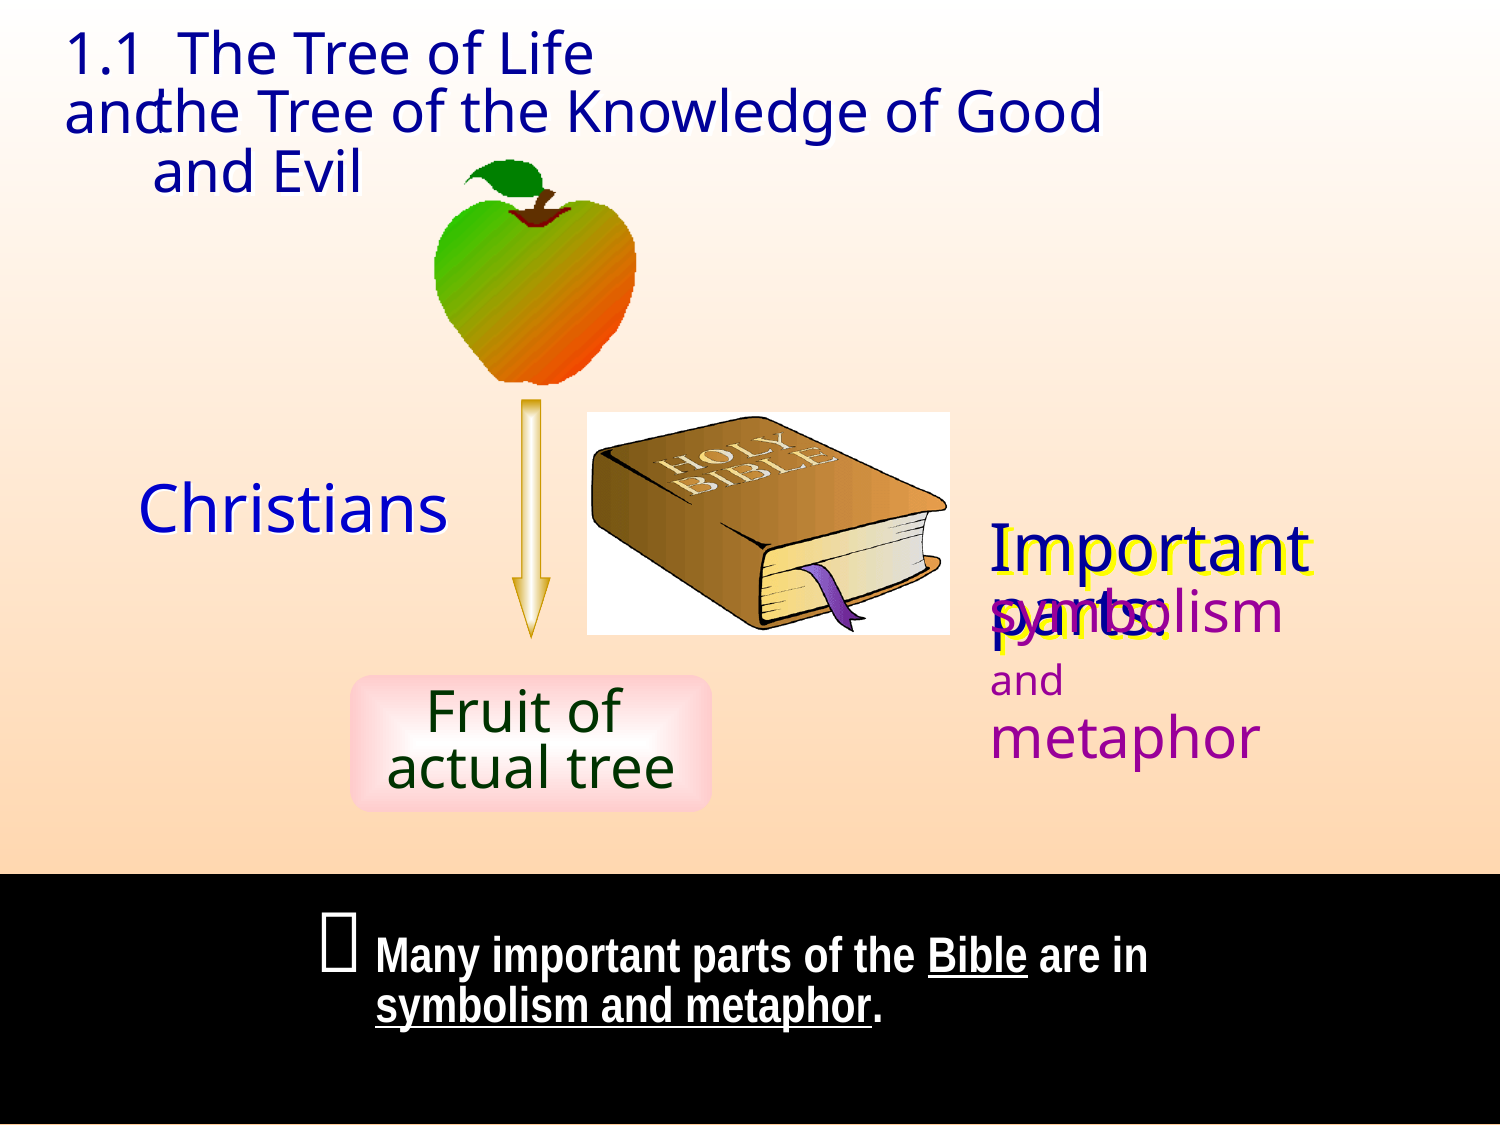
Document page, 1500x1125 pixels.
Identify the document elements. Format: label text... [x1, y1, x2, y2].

text_box the Tree of the Knowledge of Good and Evil [137, 78, 1188, 212]
text_box Important parts: [975, 512, 1450, 656]
text_box Christians [74, 462, 513, 550]
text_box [299, 923, 1201, 1042]
text_box 1.1 The Tree of Life and [49, 19, 638, 153]
text_box Fruit of actual tree [349, 674, 713, 813]
picture [587, 412, 951, 635]
text_box [0, 875, 1500, 1124]
text_box symbolism and metaphor [974, 574, 1350, 779]
picture [417, 149, 645, 388]
text_box [512, 399, 550, 638]
